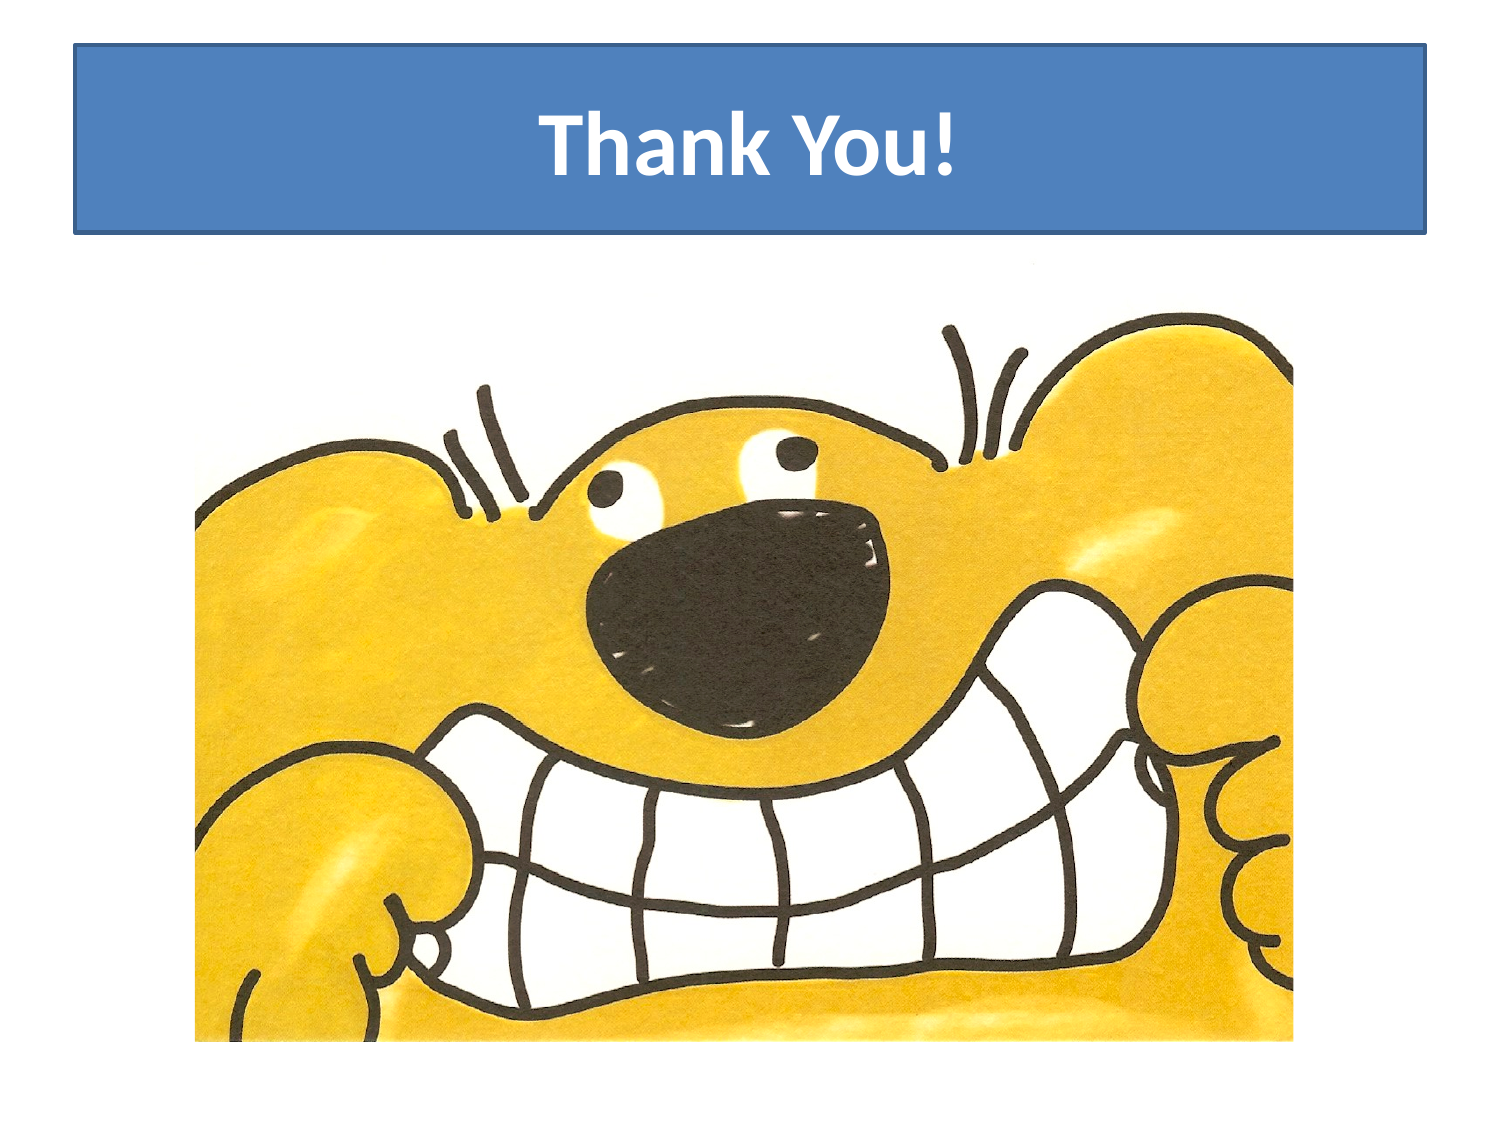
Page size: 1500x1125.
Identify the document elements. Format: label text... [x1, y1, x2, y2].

title Thank You! [73, 43, 1427, 235]
picture [194, 255, 1294, 1042]
